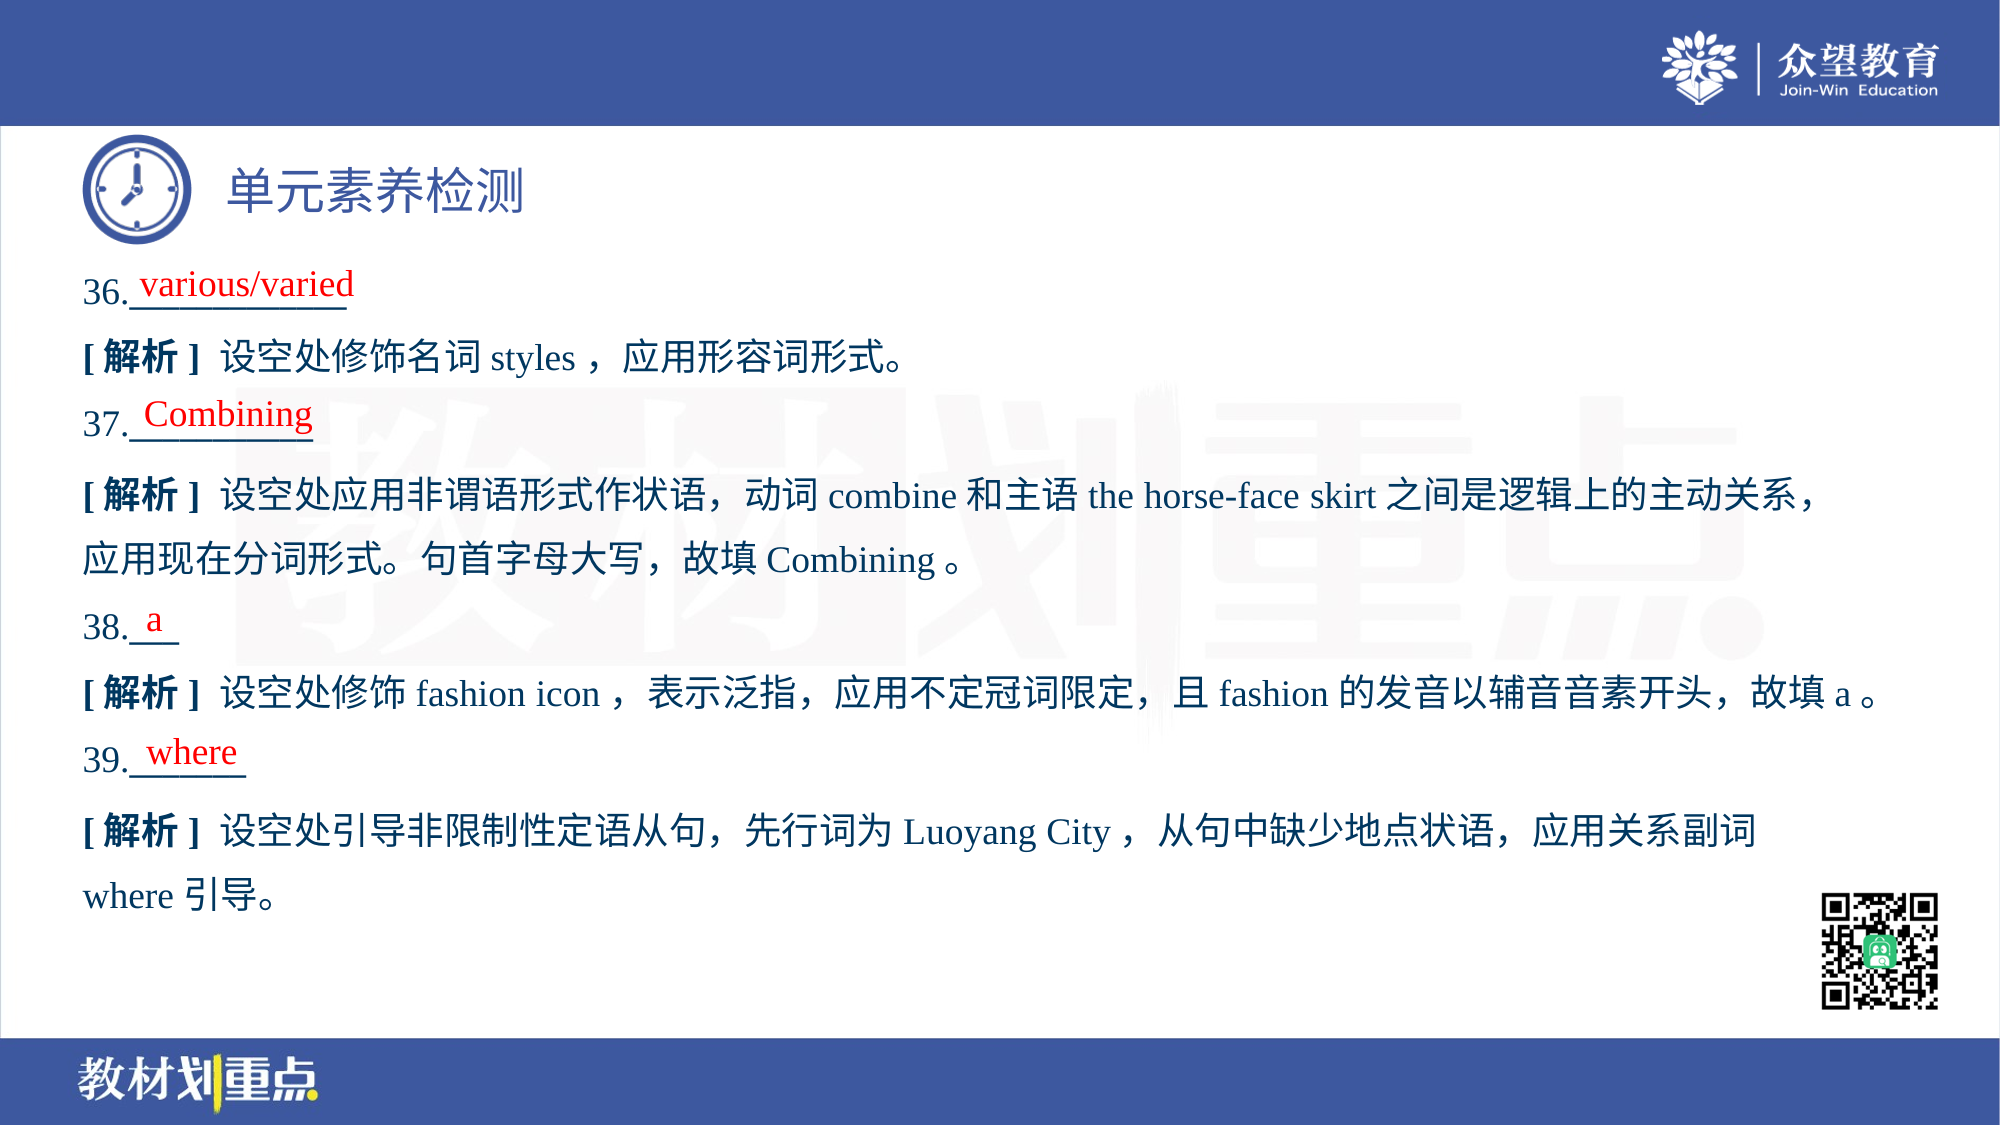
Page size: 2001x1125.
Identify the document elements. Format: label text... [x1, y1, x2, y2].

text_box various/varied [126, 238, 369, 298]
text_box 38.___ [82, 582, 1817, 641]
text_box [解析] 设空处引导非限制性定语从句，先行词为Luoyang City，从句中缺少地点状语，应用关系副词 where引导。 [82, 783, 1817, 910]
text_box [解析] 设空处修饰fashion icon，表示泛指，应用不定冠词限定，且fashion的发音以辅音音素开头，故填a。 [82, 649, 1853, 707]
text_box 37.___________ [82, 379, 1817, 438]
text_box [解析] 设空处应用非谓语形式作状语，动词combine和主语the horse-face skirt之间是逻辑上的主动关系， 应用现在分词形式。句首字母大写，故填Combining。 [82, 446, 1817, 574]
text_box where [132, 707, 252, 766]
picture [0, 0, 2000, 1125]
text_box a [132, 574, 177, 633]
text_box 39._______ [82, 715, 1817, 774]
text_box Combining [130, 369, 327, 428]
text_box [解析] 设空处修饰名词styles，应用形容词形式。 [82, 313, 1817, 371]
text_box 36._____________ [82, 247, 1817, 306]
